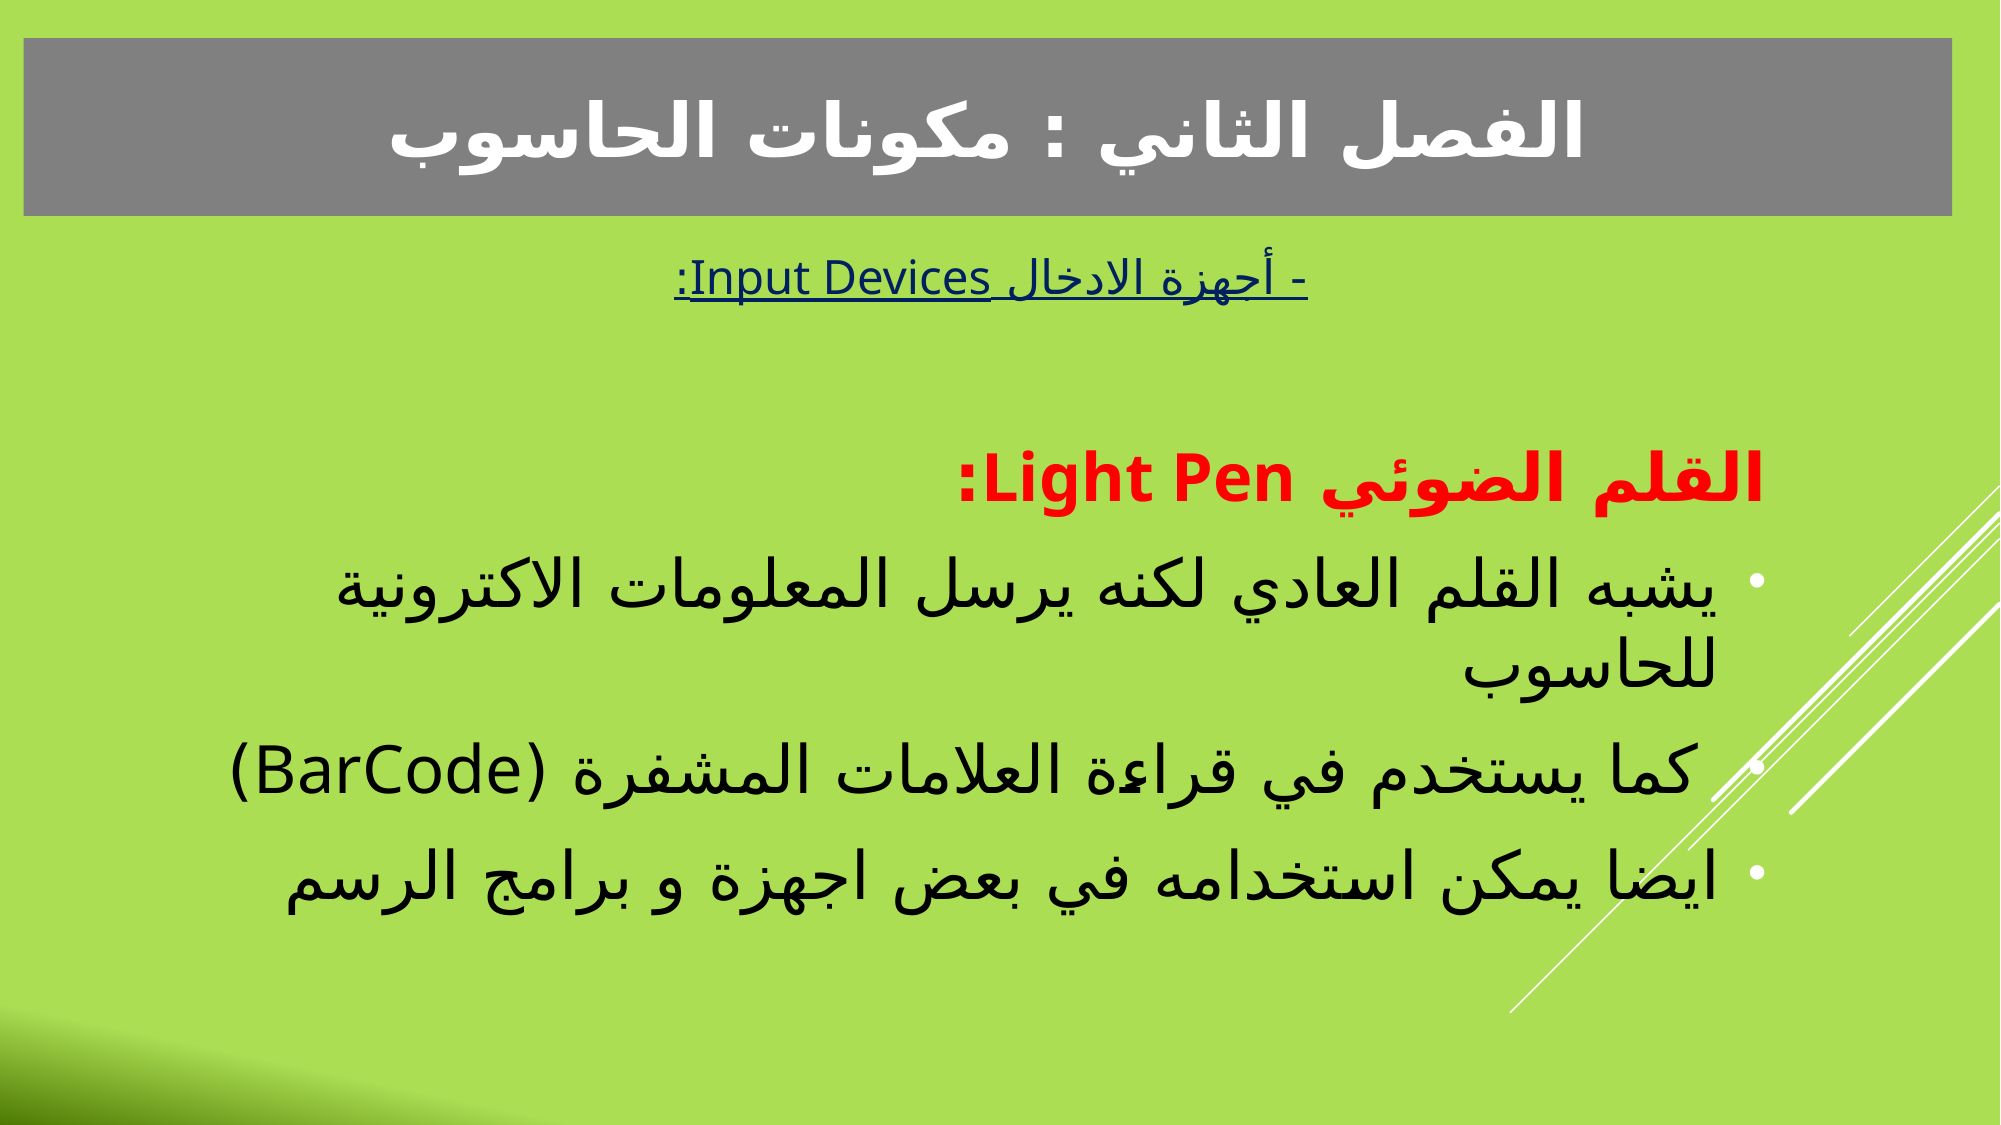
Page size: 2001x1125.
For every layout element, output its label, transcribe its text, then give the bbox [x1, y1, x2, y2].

list القلم الضوئي Light Pen: يشبه القلم العادي لكنه يرسل المعلومات الاكترونية للحاسوب كما يستخدم في قراءة العلامات المشفرة (BarCode) ايضا يمكن استخدامه في بعض اجهزة و برامج الرسم [208, 347, 1782, 1106]
text_box - أجهزة الادخال Input Devices: [653, 220, 1323, 331]
text_box الفصل الثاني : مكونات الحاسوب [23, 38, 1953, 216]
